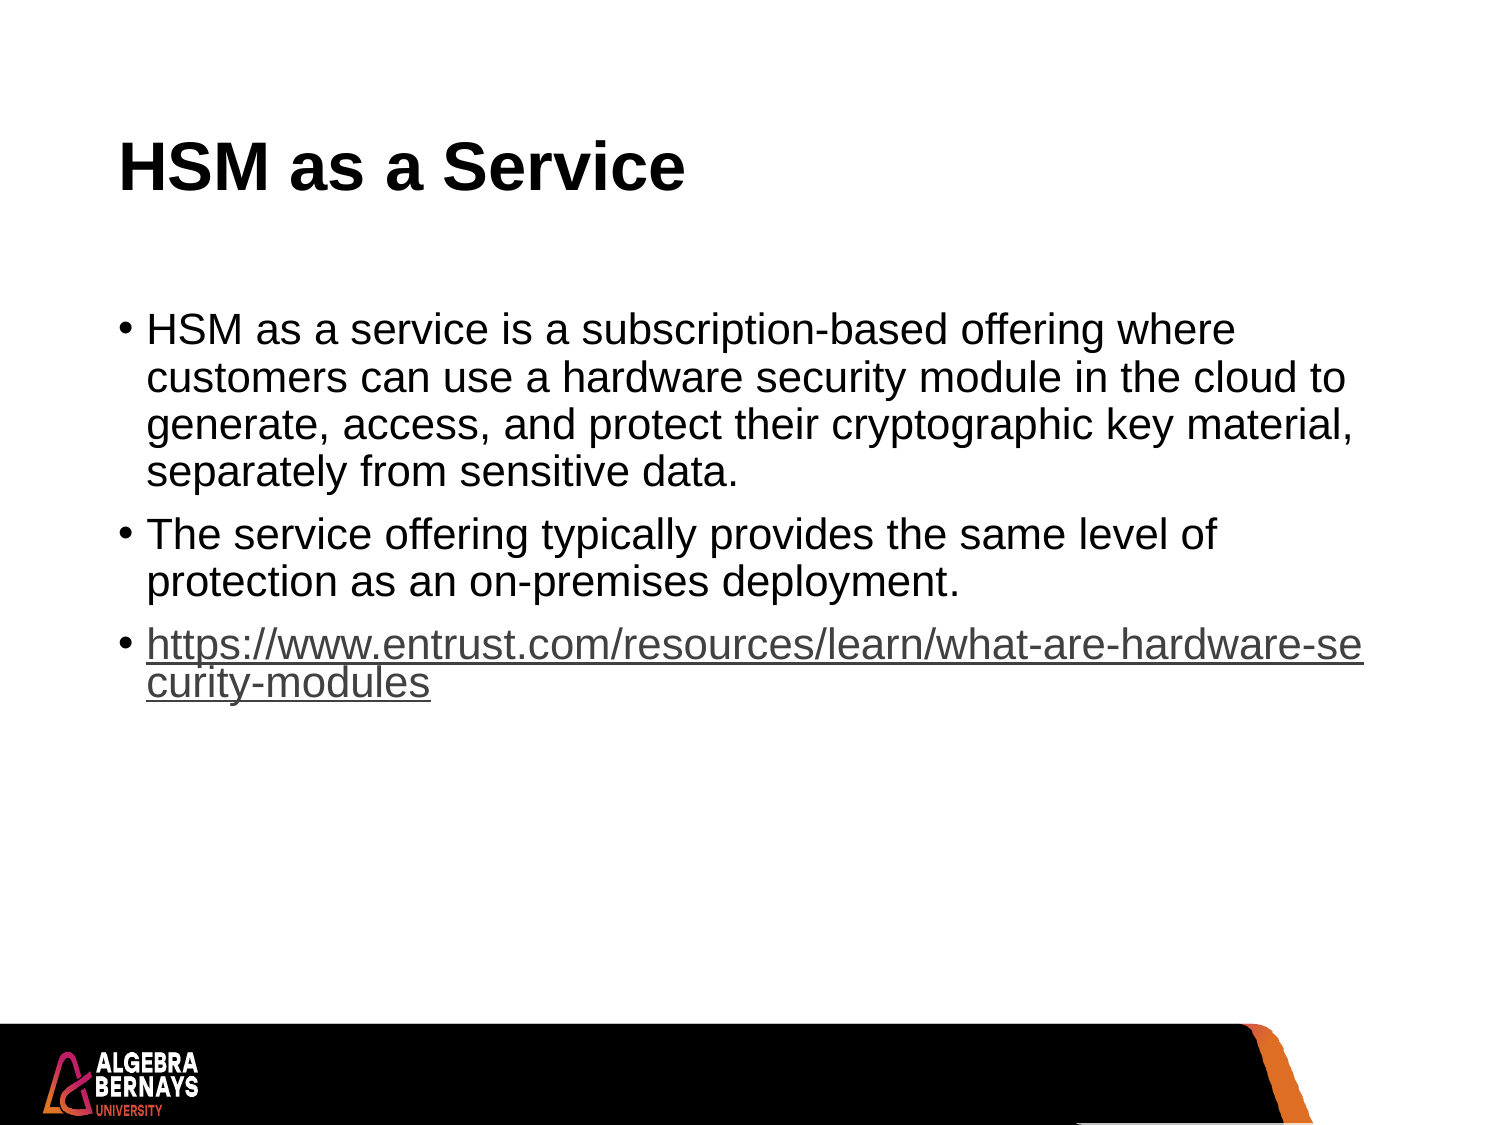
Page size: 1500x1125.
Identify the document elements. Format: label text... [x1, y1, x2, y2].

list HSM as a service is a subscription-based offering where customers can use a hardware security module in the cloud to generate, access, and protect their cryptographic key material, separately from sensitive data. The service offering typically provides the same level of protection as an on-premises deployment. https://www.entrust.com/resources/learn/what-are-hardware-security-modules [103, 299, 1397, 1014]
title HSM as a Service [103, 59, 1397, 278]
picture [0, 1023, 1468, 1125]
